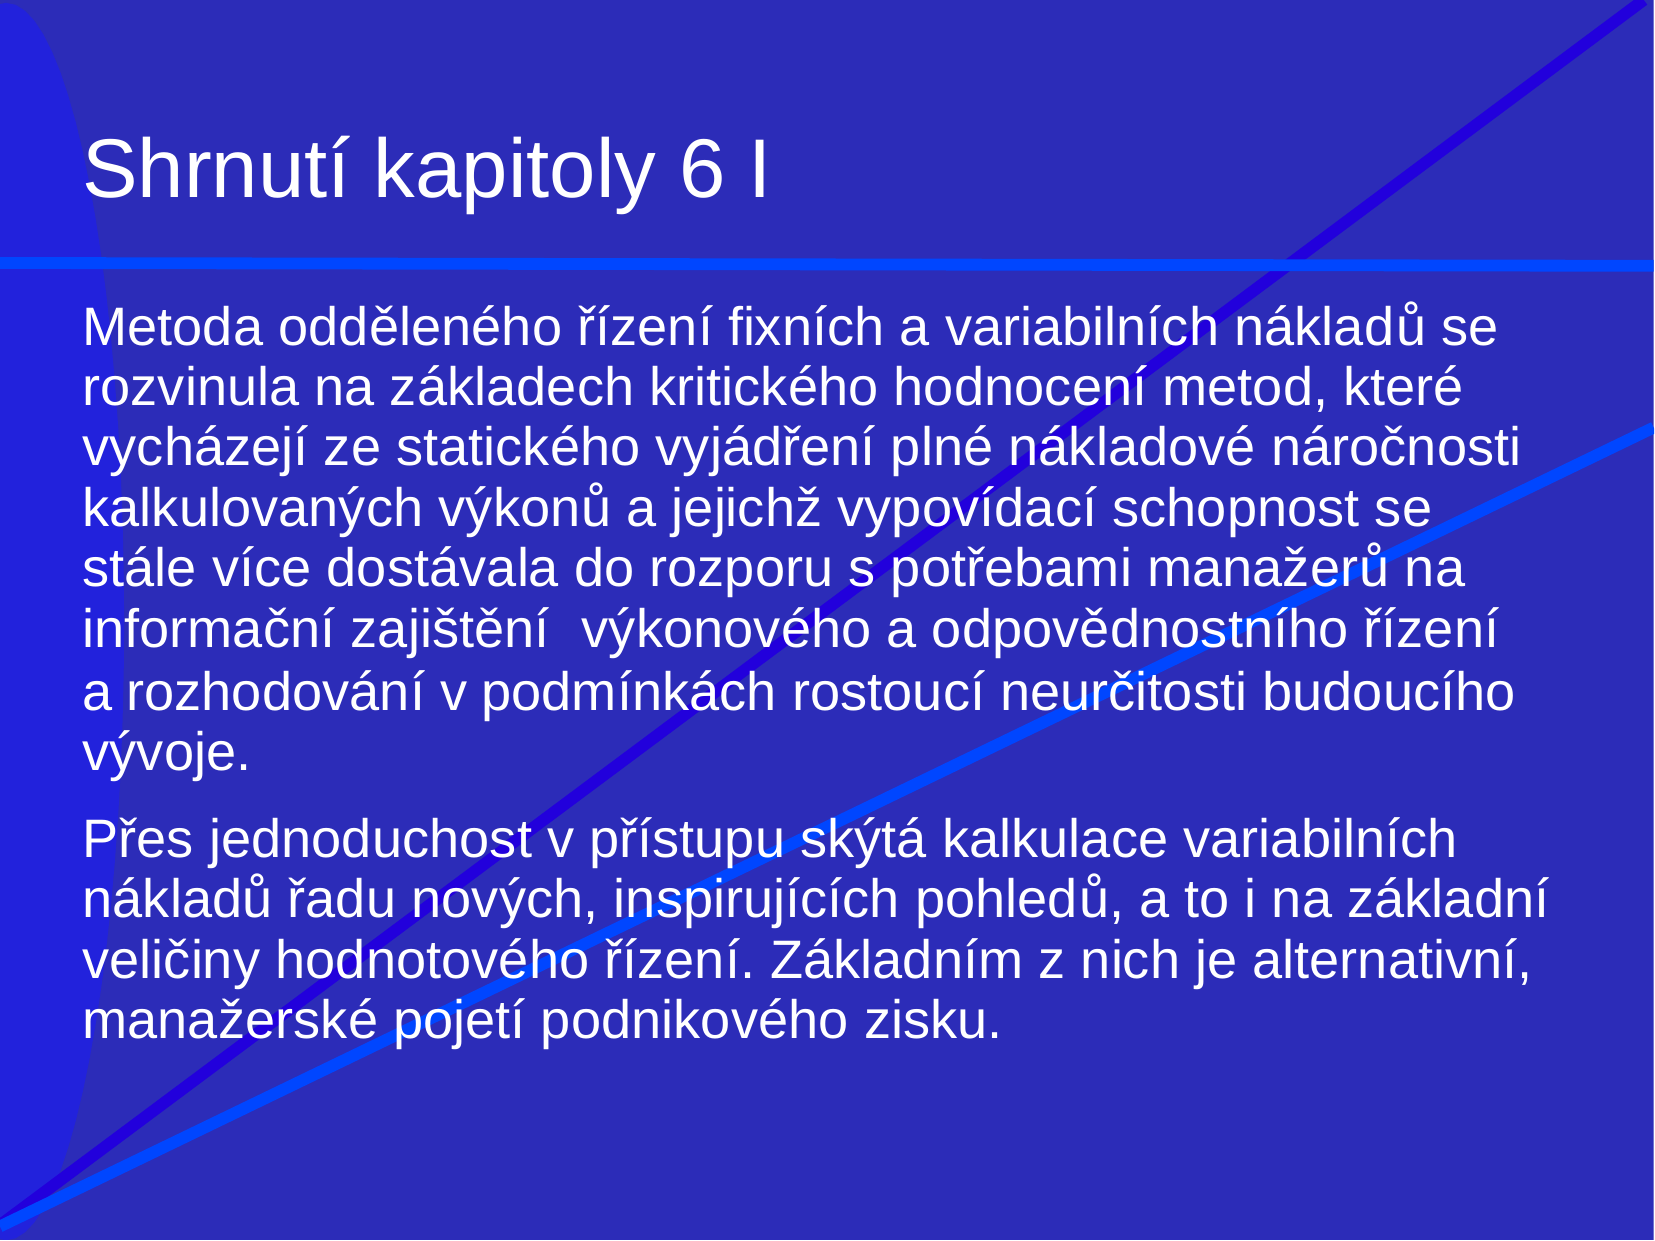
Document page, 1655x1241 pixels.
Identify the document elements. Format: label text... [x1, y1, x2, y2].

title Shrnutí kapitoly 6 I [80, 67, 1574, 322]
text_box Metoda odděleného řízení fixních a variabilních nákladů se rozvinula na základech kritického hodnocení metod, které vycházejí ze statického vyjádření plné nákladové náročnosti kalkulovaných výkonů a jejichž vypovídací schopnost se stále více dostávala do rozporu s potřebami manažerů na informační zajištění výkonového a odpovědnostního řízení a rozhodování v podmínkách rostoucí neurčitosti budoucího vývoje. Přes jednoduchost v přístupu skýtá kalkulace variabilních nákladů řadu nových, inspirujících pohledů, a to i na základní veličiny hodnotového řízení. Základním z nich je alternativní, manažerské pojetí podnikového zisku. [80, 296, 1562, 1051]
